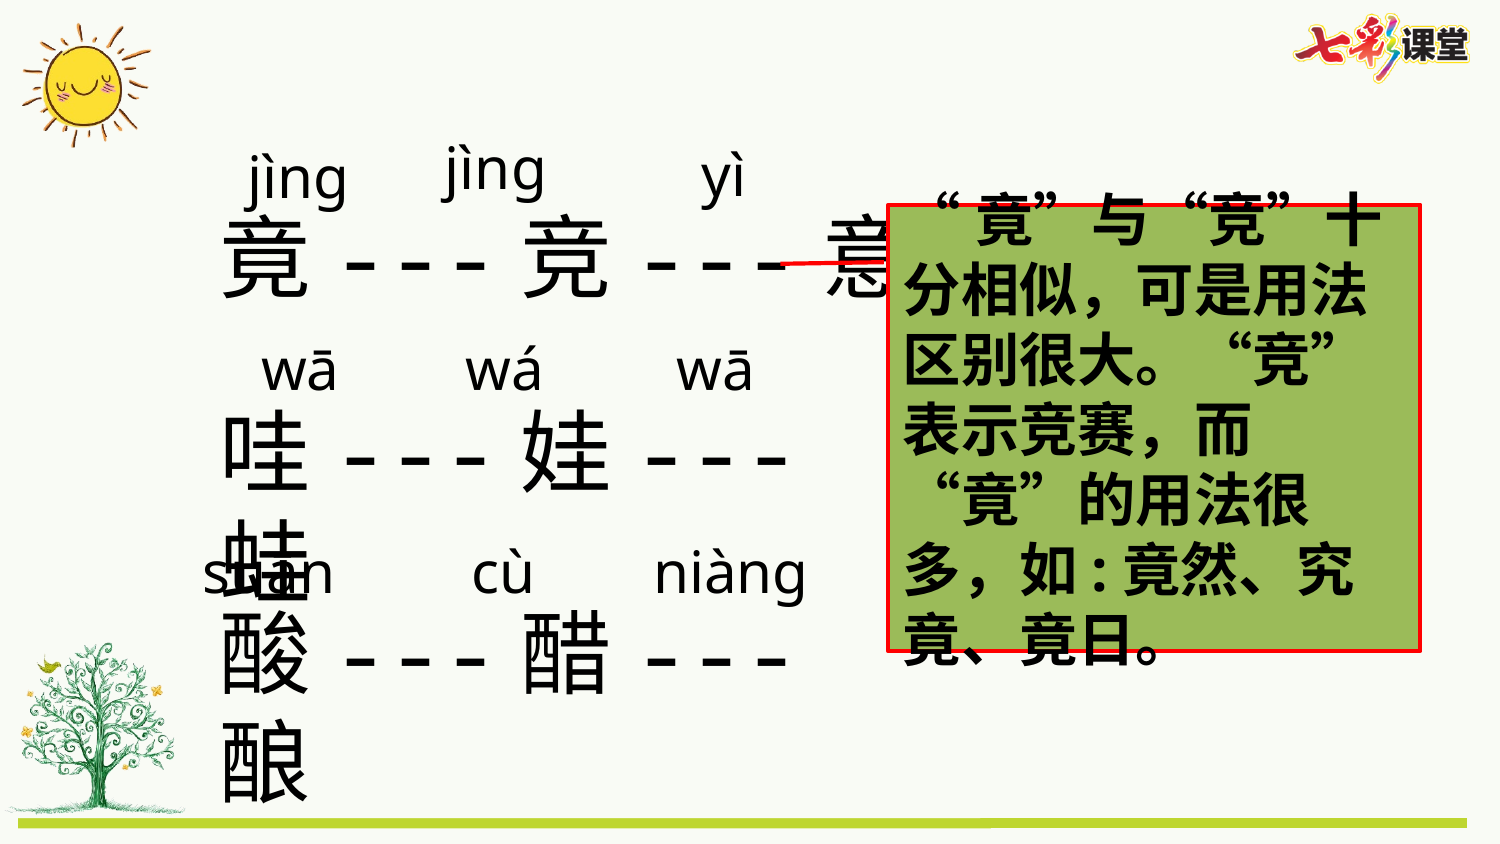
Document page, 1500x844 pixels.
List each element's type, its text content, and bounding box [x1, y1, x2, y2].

text_box suān [187, 527, 350, 613]
text_box yì [686, 131, 786, 216]
text_box 哇---娃---蛙 [205, 387, 860, 622]
text_box niàng [638, 527, 841, 613]
picture [0, 0, 173, 172]
text_box wā [246, 325, 355, 410]
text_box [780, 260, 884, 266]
picture [0, 608, 1467, 844]
text_box 酸---醋---酿 [205, 587, 838, 823]
picture [1291, 9, 1472, 87]
text_box jìng [232, 132, 373, 192]
text_box cù [456, 527, 551, 613]
text_box wā [661, 325, 811, 410]
text_box 竟---竞---意 [205, 192, 970, 318]
text_box “竟”与“竞”十分相似，可是用法区别很大。“竞”表示竞赛，而“竟”的用法很多，如:竟然、究竟、竟日。 [886, 203, 1422, 653]
text_box jìng [430, 123, 569, 209]
text_box wá [450, 325, 597, 410]
